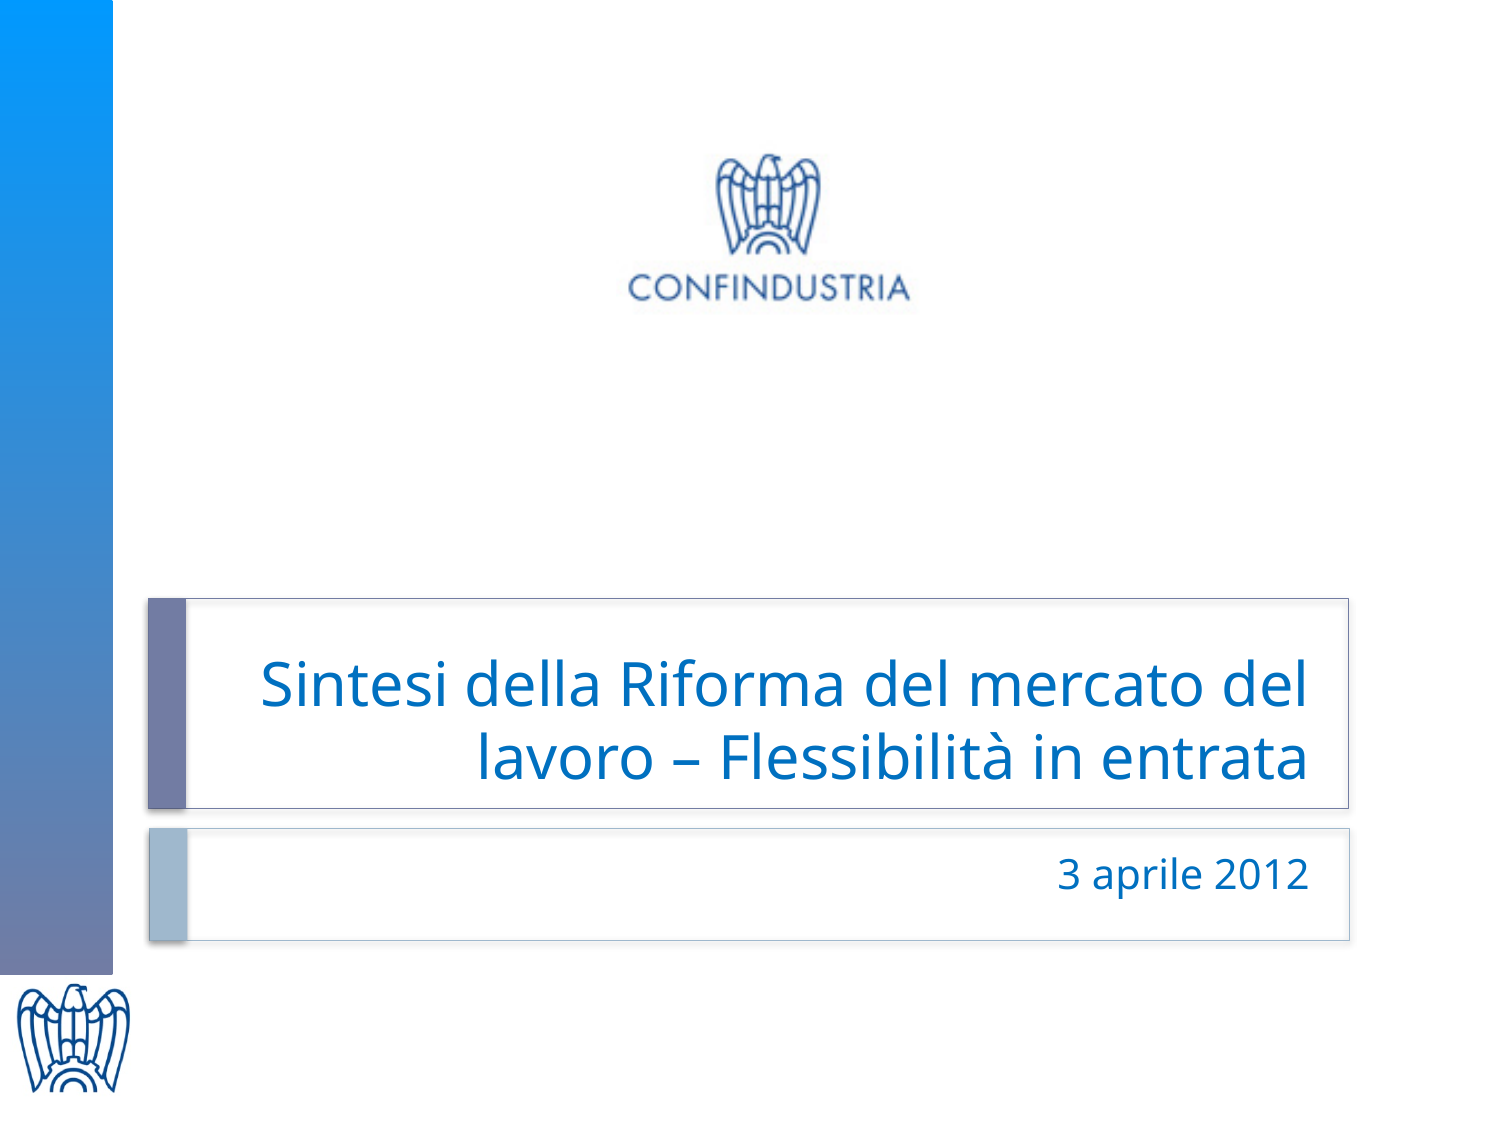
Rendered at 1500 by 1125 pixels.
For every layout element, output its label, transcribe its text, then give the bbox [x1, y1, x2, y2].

text_box [0, 0, 113, 974]
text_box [616, 136, 928, 317]
subtitle 3 aprile 2012 [200, 840, 1325, 929]
picture [0, 974, 134, 1113]
title Sintesi della Riforma del mercato del lavoro – Flessibilità in entrata [200, 637, 1325, 800]
